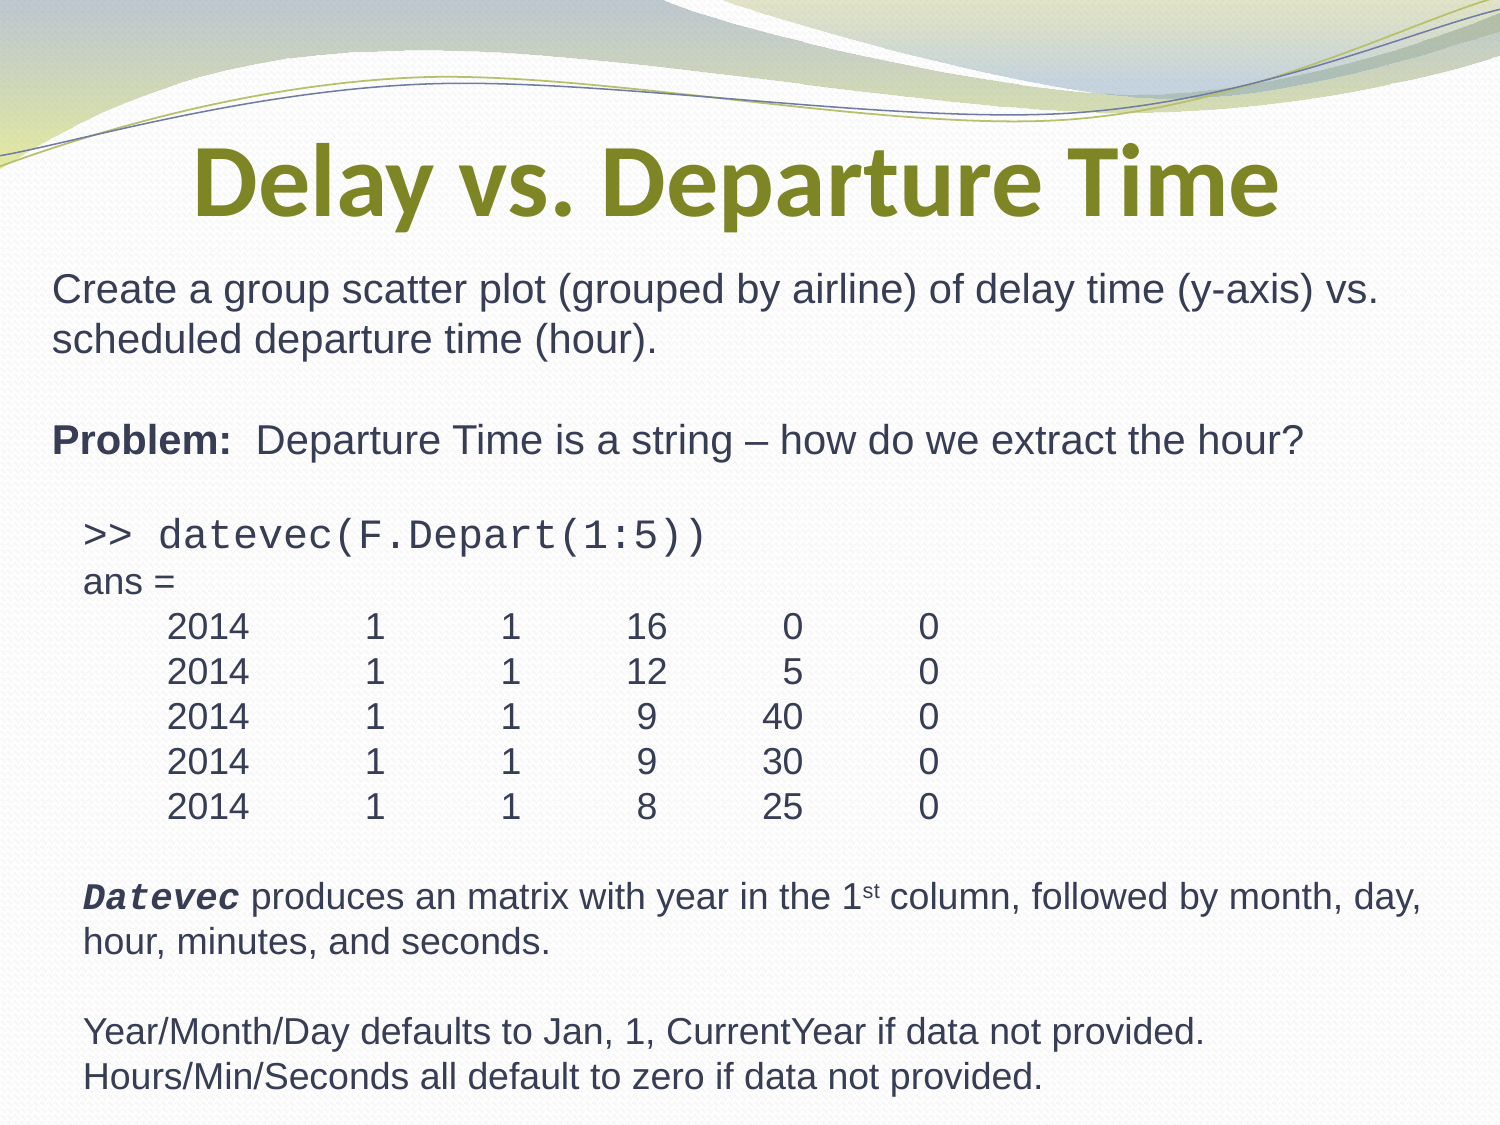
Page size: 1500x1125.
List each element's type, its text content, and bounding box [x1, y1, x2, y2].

title Delay vs. Departure Time [0, 50, 1475, 238]
text_box >> datevec(F.Depart(1:5)) ans = 2014 1 1 16 0 0 2014 1 1 12 5 0 2014 1 1 9 40 0 2014 1 1 9 30 0 2014 1 1 8 25 0 Datevec produces an matrix with year in the 1st column, followed by month, day, hour, minutes, and seconds. Year/Month/Day defaults to Jan, 1, CurrentYear if data not provided. Hours/Min/Seconds all default to zero if data not provided. [68, 499, 1469, 1125]
text_box Create a group scatter plot (grouped by airline) of delay time (y-axis) vs. scheduled departure time (hour). Problem: Departure Time is a string – how do we extract the hour? [37, 254, 1438, 520]
